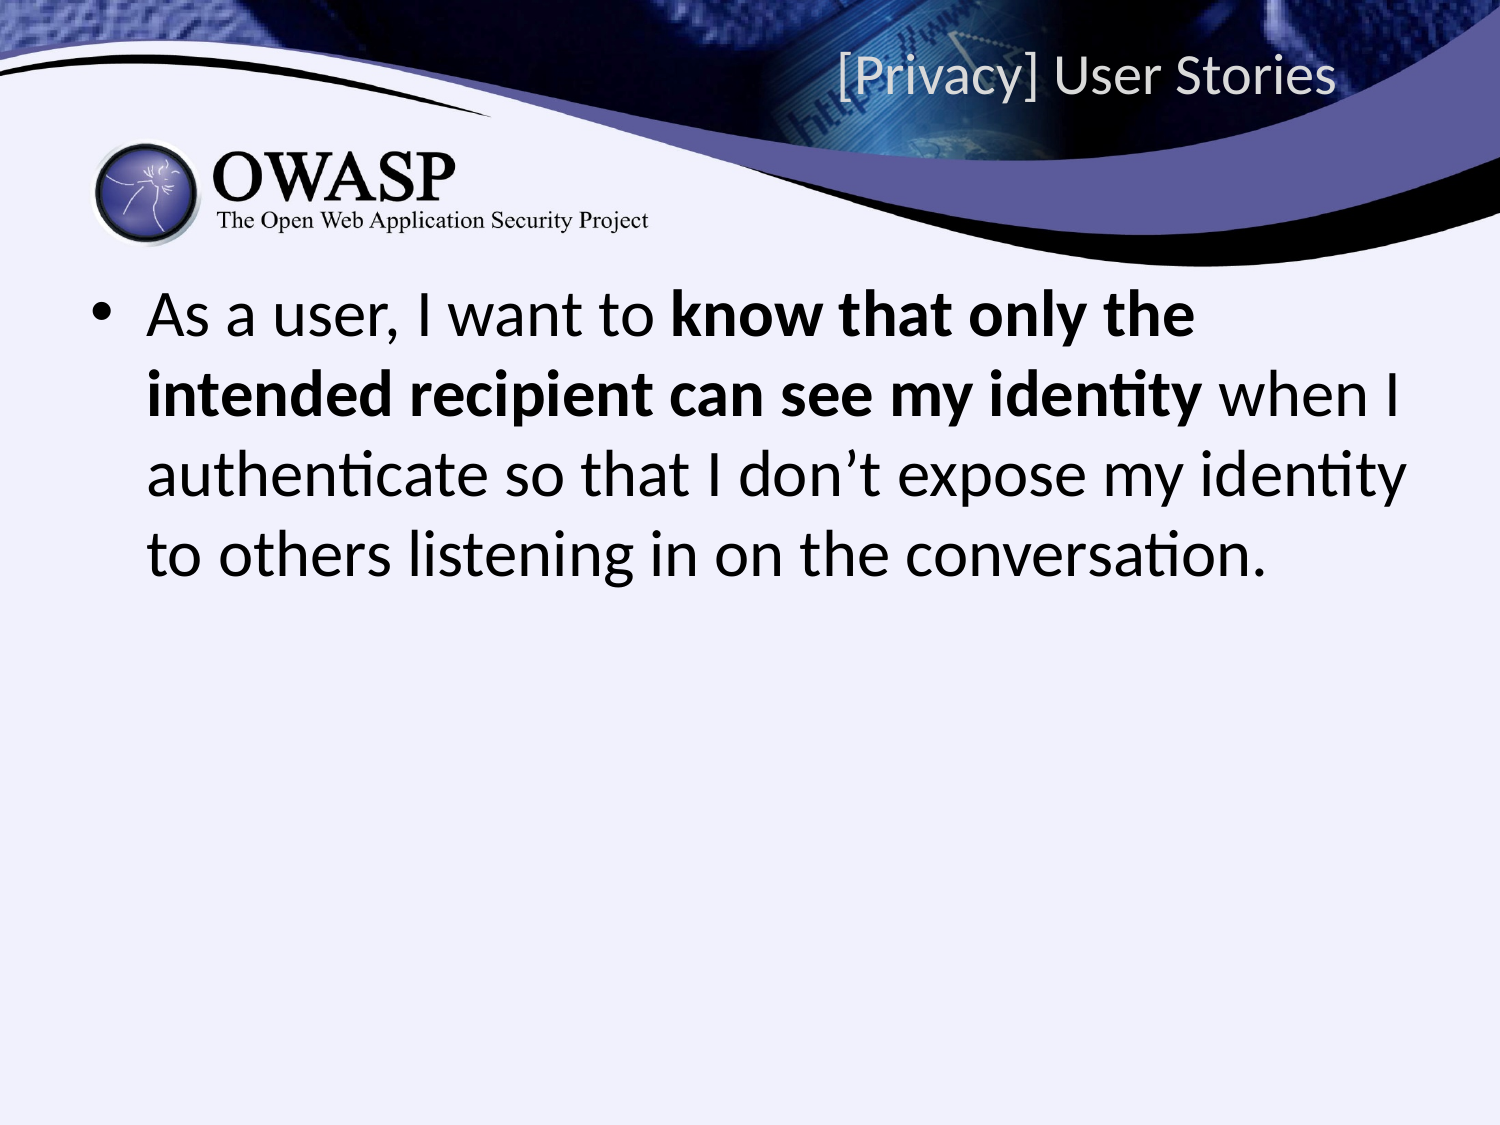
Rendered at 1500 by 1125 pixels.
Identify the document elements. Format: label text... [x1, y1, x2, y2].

list As a user, I want to know that only the intended recipient can see my identity when I authenticate so that I don’t expose my identity to others listening in on the conversation. [75, 262, 1425, 1005]
picture [0, 0, 1500, 1125]
title [Privacy] User Stories [699, 12, 1475, 130]
